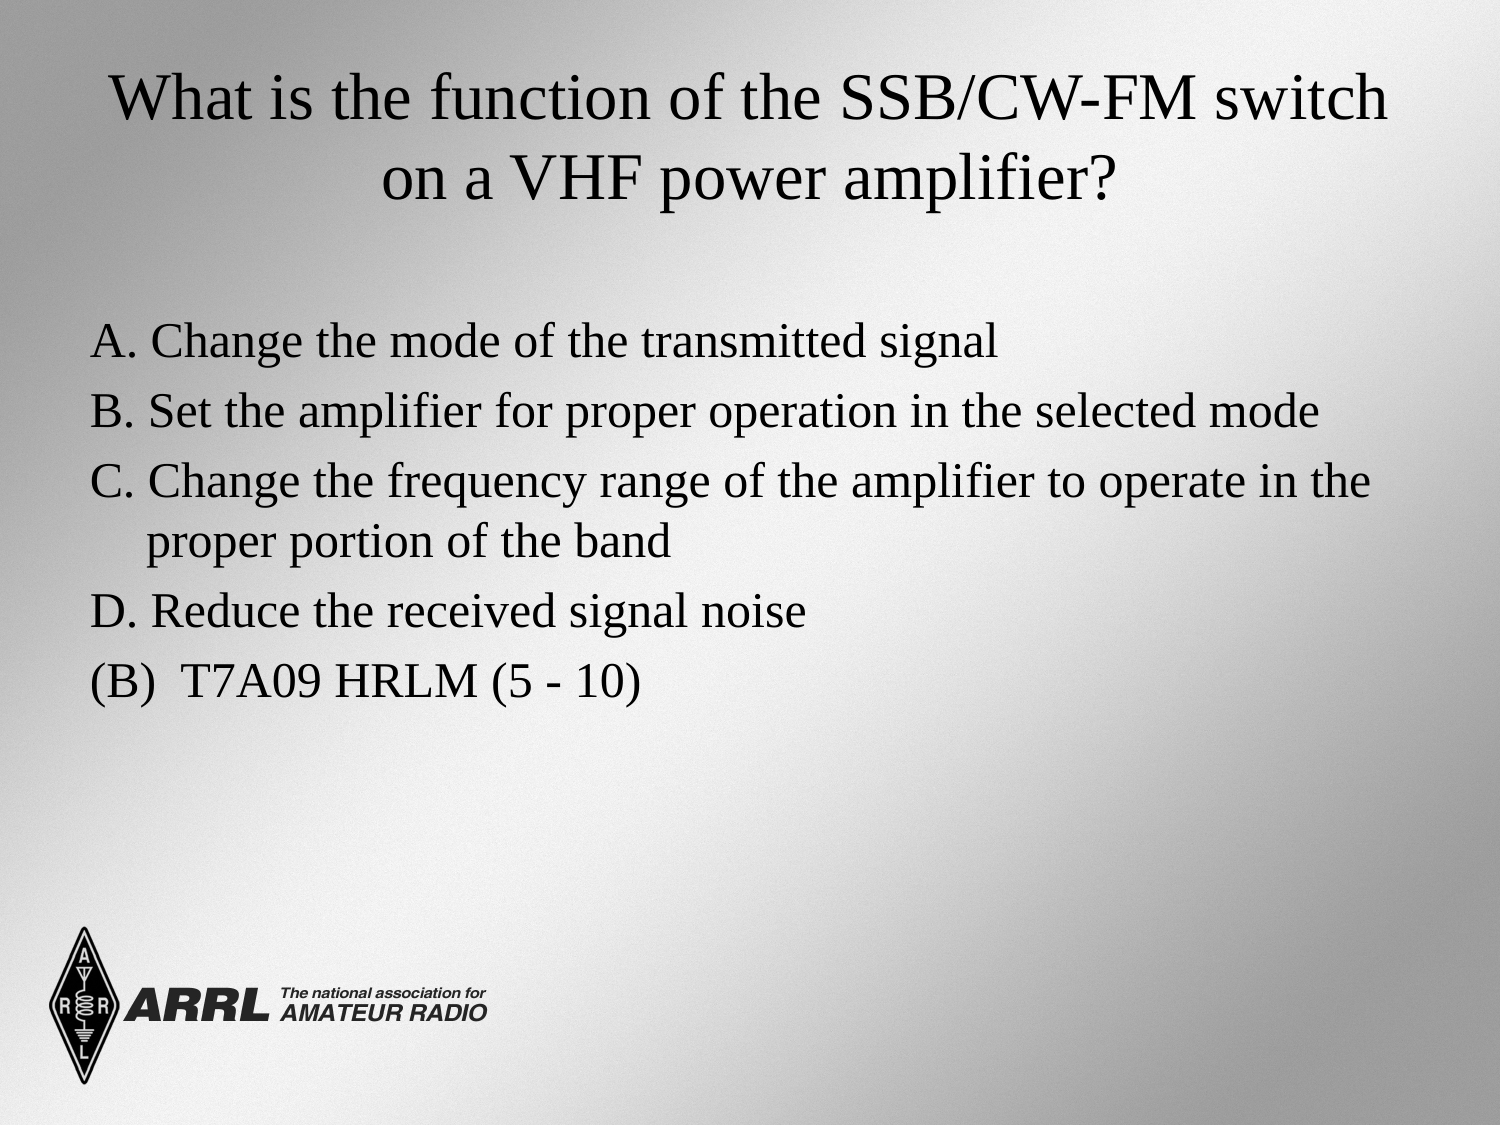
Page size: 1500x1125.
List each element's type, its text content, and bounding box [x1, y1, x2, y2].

title What is the function of the SSB/CW-FM switch on a VHF power amplifier? [75, 45, 1425, 233]
picture [0, 0, 1500, 1125]
list A. Change the mode of the transmitted signal B. Set the amplifier for proper operation in the selected mode C. Change the frequency range of the amplifier to operate in the proper portion of the band D. Reduce the received signal noise (B) T7A09 HRLM (5 - 10) [75, 299, 1425, 1005]
